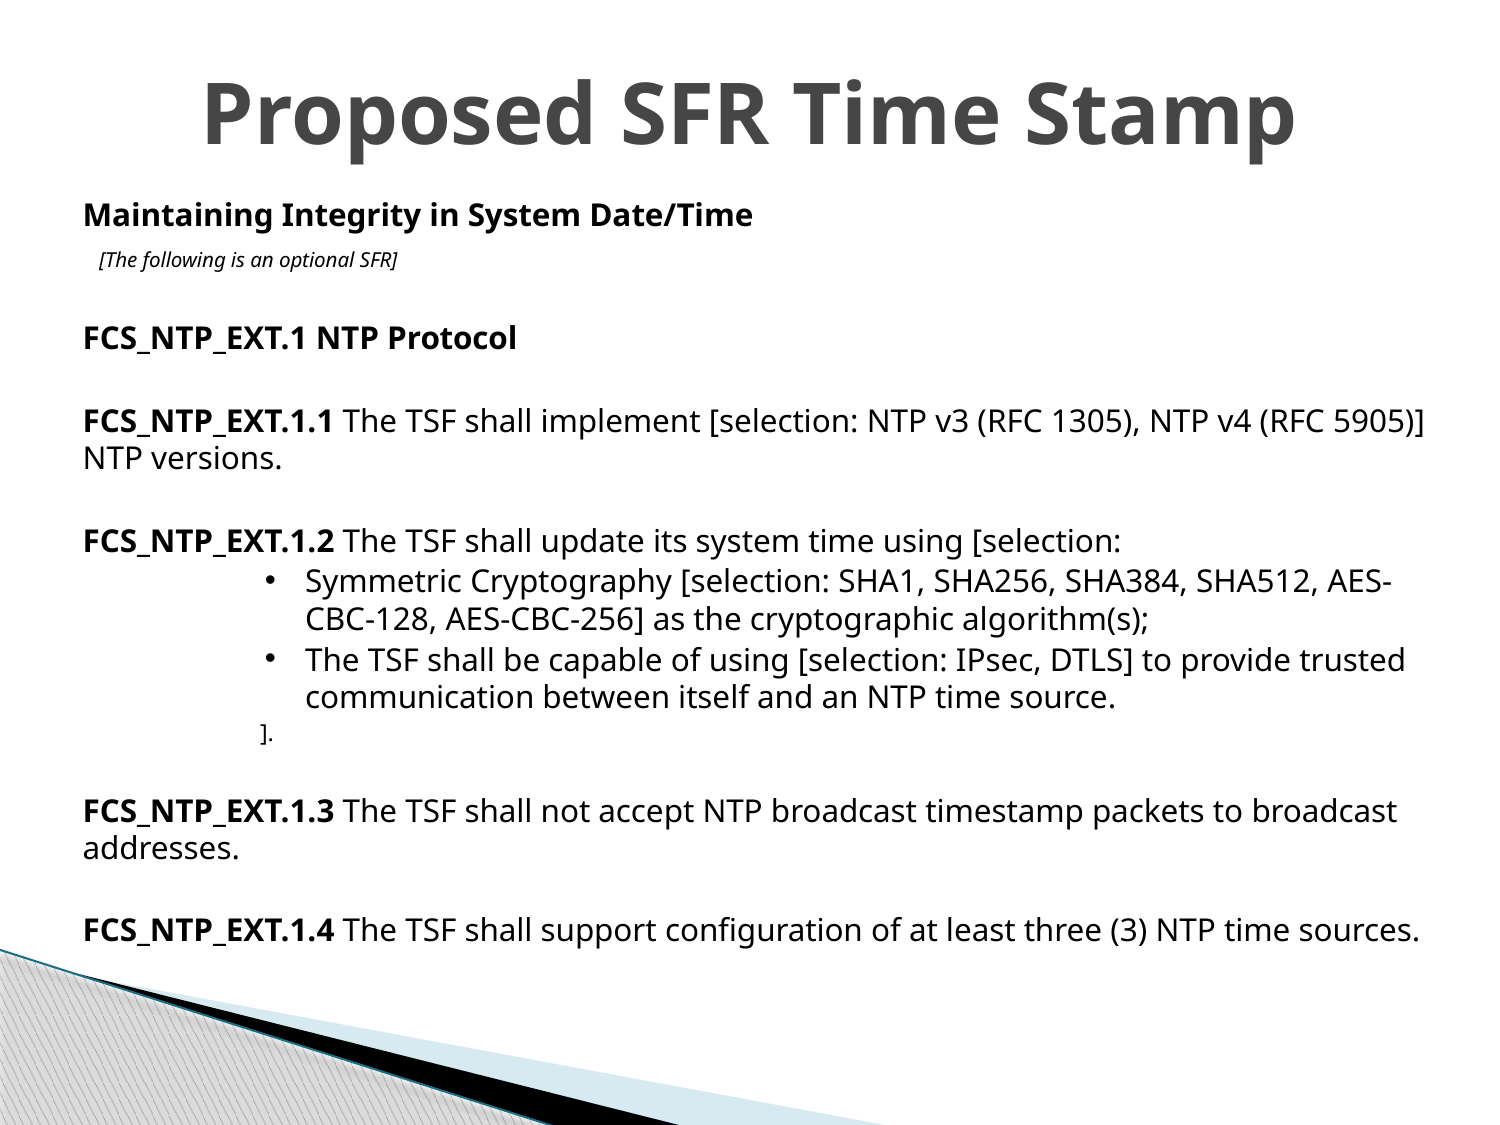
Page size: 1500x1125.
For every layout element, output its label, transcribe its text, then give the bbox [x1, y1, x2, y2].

title Proposed SFR Time Stamp [75, 45, 1425, 175]
list Maintaining Integrity in System Date/Time [The following is an optional SFR] FCS_NTP_EXT.1 NTP Protocol FCS_NTP_EXT.1.1 The TSF shall implement [selection: NTP v3 (RFC 1305), NTP v4 (RFC 5905)] NTP versions. FCS_NTP_EXT.1.2 The TSF shall update its system time using [selection: Symmetric Cryptography [selection: SHA1, SHA256, SHA384, SHA512, AES-CBC-128, AES-CBC-256] as the cryptographic algorithm(s); The TSF shall be capable of using [selection: IPsec, DTLS] to provide trusted communication between itself and an NTP time source. ]. FCS_NTP_EXT.1.3 The TSF shall not accept NTP broadcast timestamp packets to broadcast addresses. FCS_NTP_EXT.1.4 The TSF shall support configuration of at least three (3) NTP time sources. [48, 187, 1452, 959]
